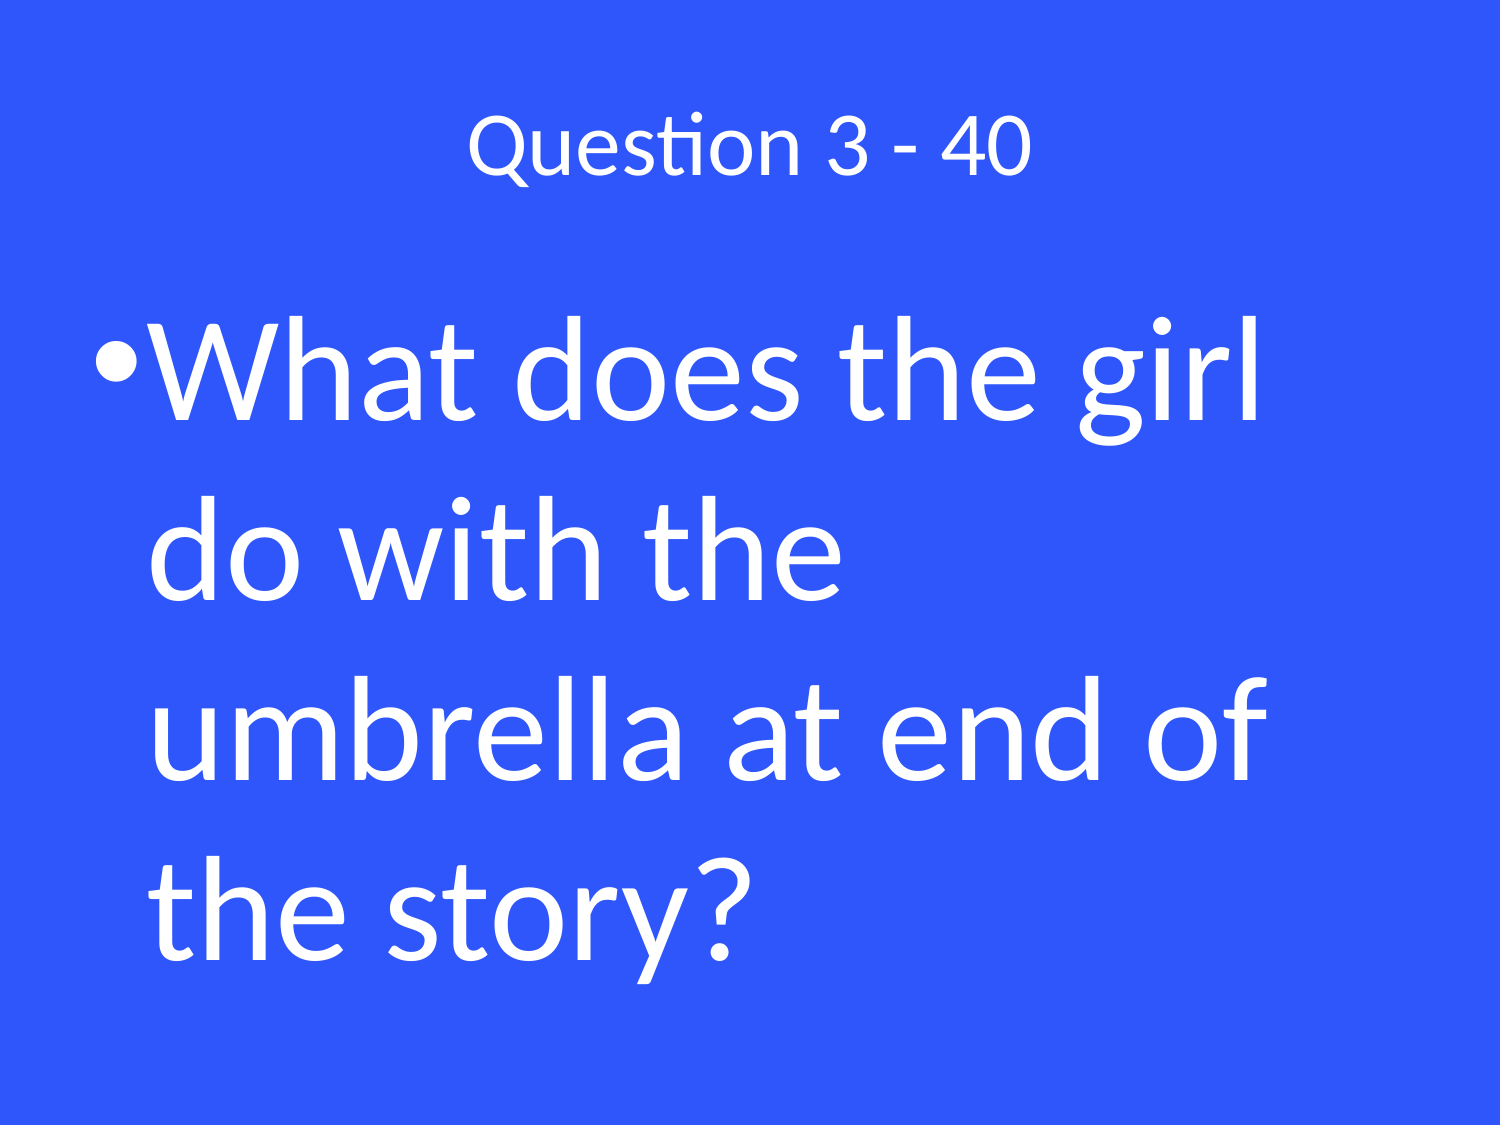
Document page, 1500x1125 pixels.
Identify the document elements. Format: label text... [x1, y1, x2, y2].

list What does the girl do with the umbrella at end of the story? [75, 262, 1425, 1005]
title Question 3 - 40 [75, 45, 1425, 233]
